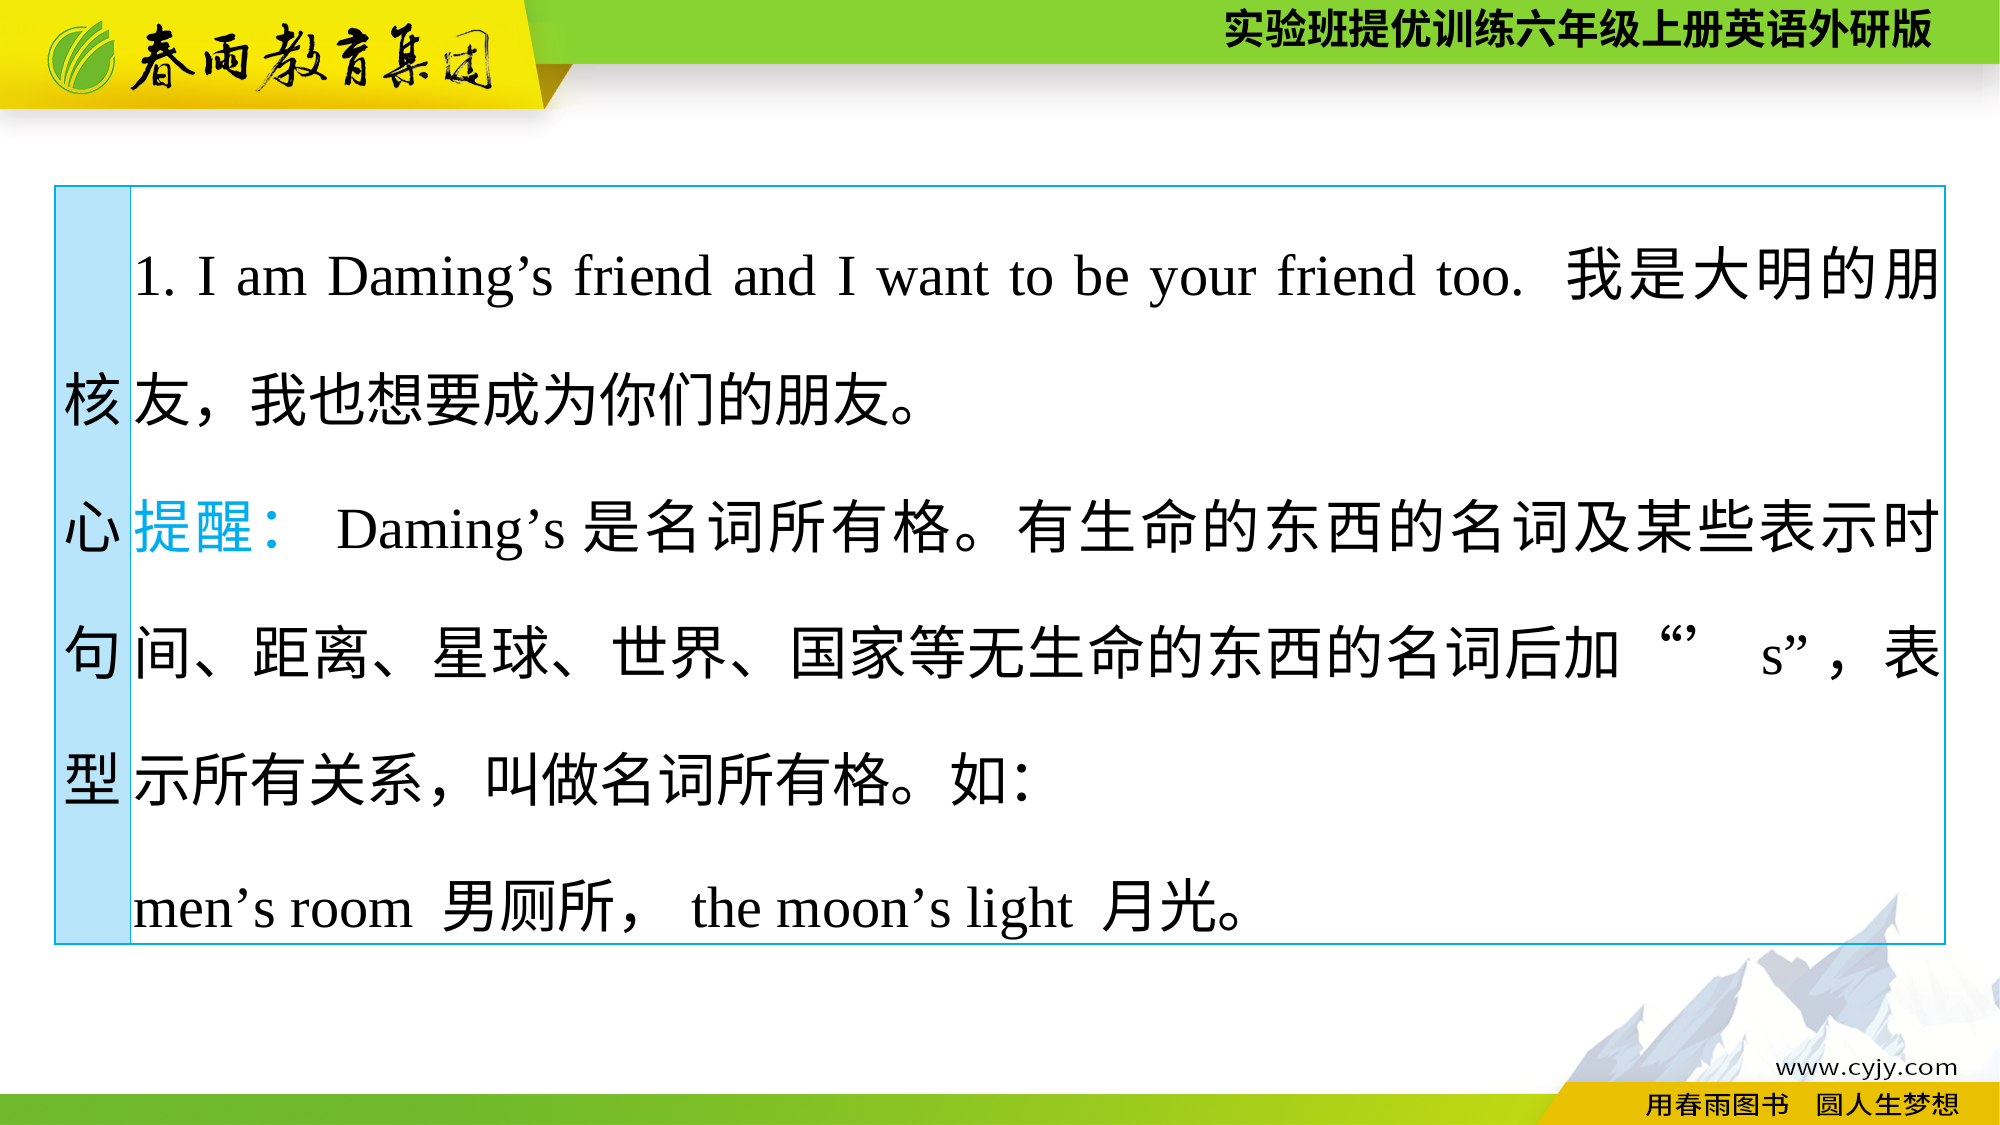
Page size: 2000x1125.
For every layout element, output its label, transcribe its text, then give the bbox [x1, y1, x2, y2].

table_header 1. I am Daming’s friend and I want to be your friend too. 我是大明的朋友，我也想要成为你们的朋友。 提醒：Daming’s是名词所有格。有生命的东西的名词及某些表示时间、距离、星球、世界、国家等无生命的东西的名词后加“’s”，表示所有关系，叫做名词所有格。如： men’s room 男厕所，the moon’s light 月光。 [131, 187, 1944, 943]
picture [0, 0, 2000, 1125]
table_header 核 心 句 型 [56, 187, 130, 943]
